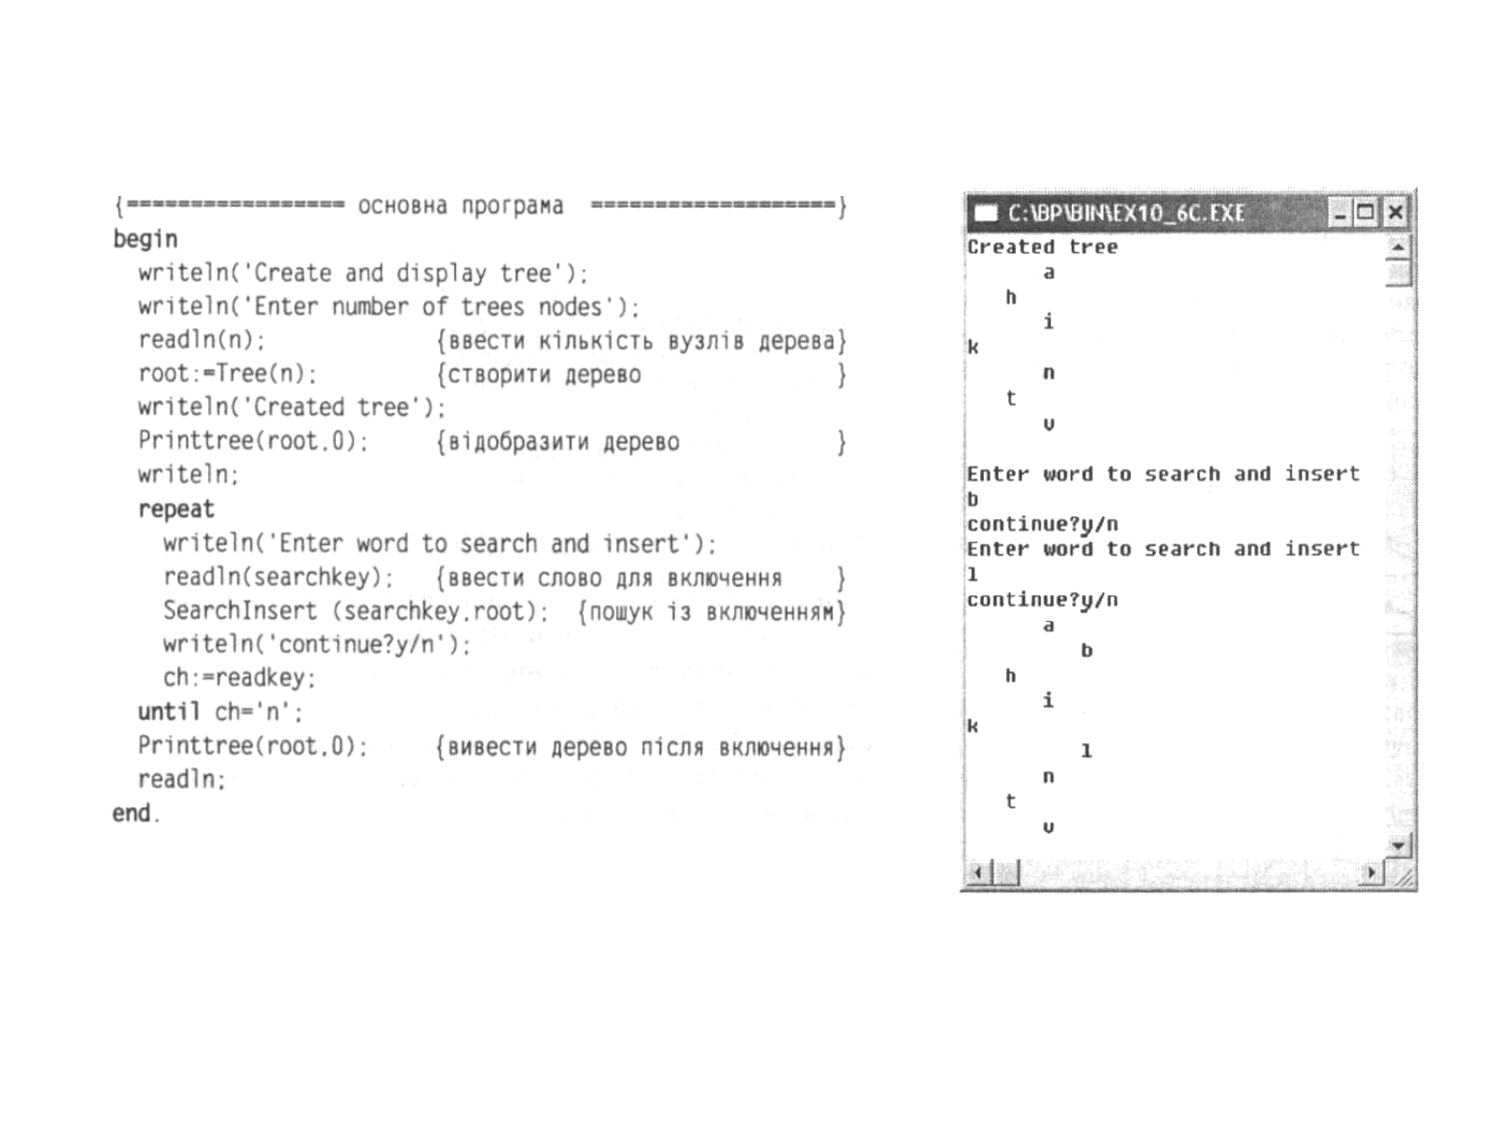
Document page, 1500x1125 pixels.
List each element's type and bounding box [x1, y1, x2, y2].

picture [950, 148, 1424, 906]
picture [88, 196, 892, 850]
